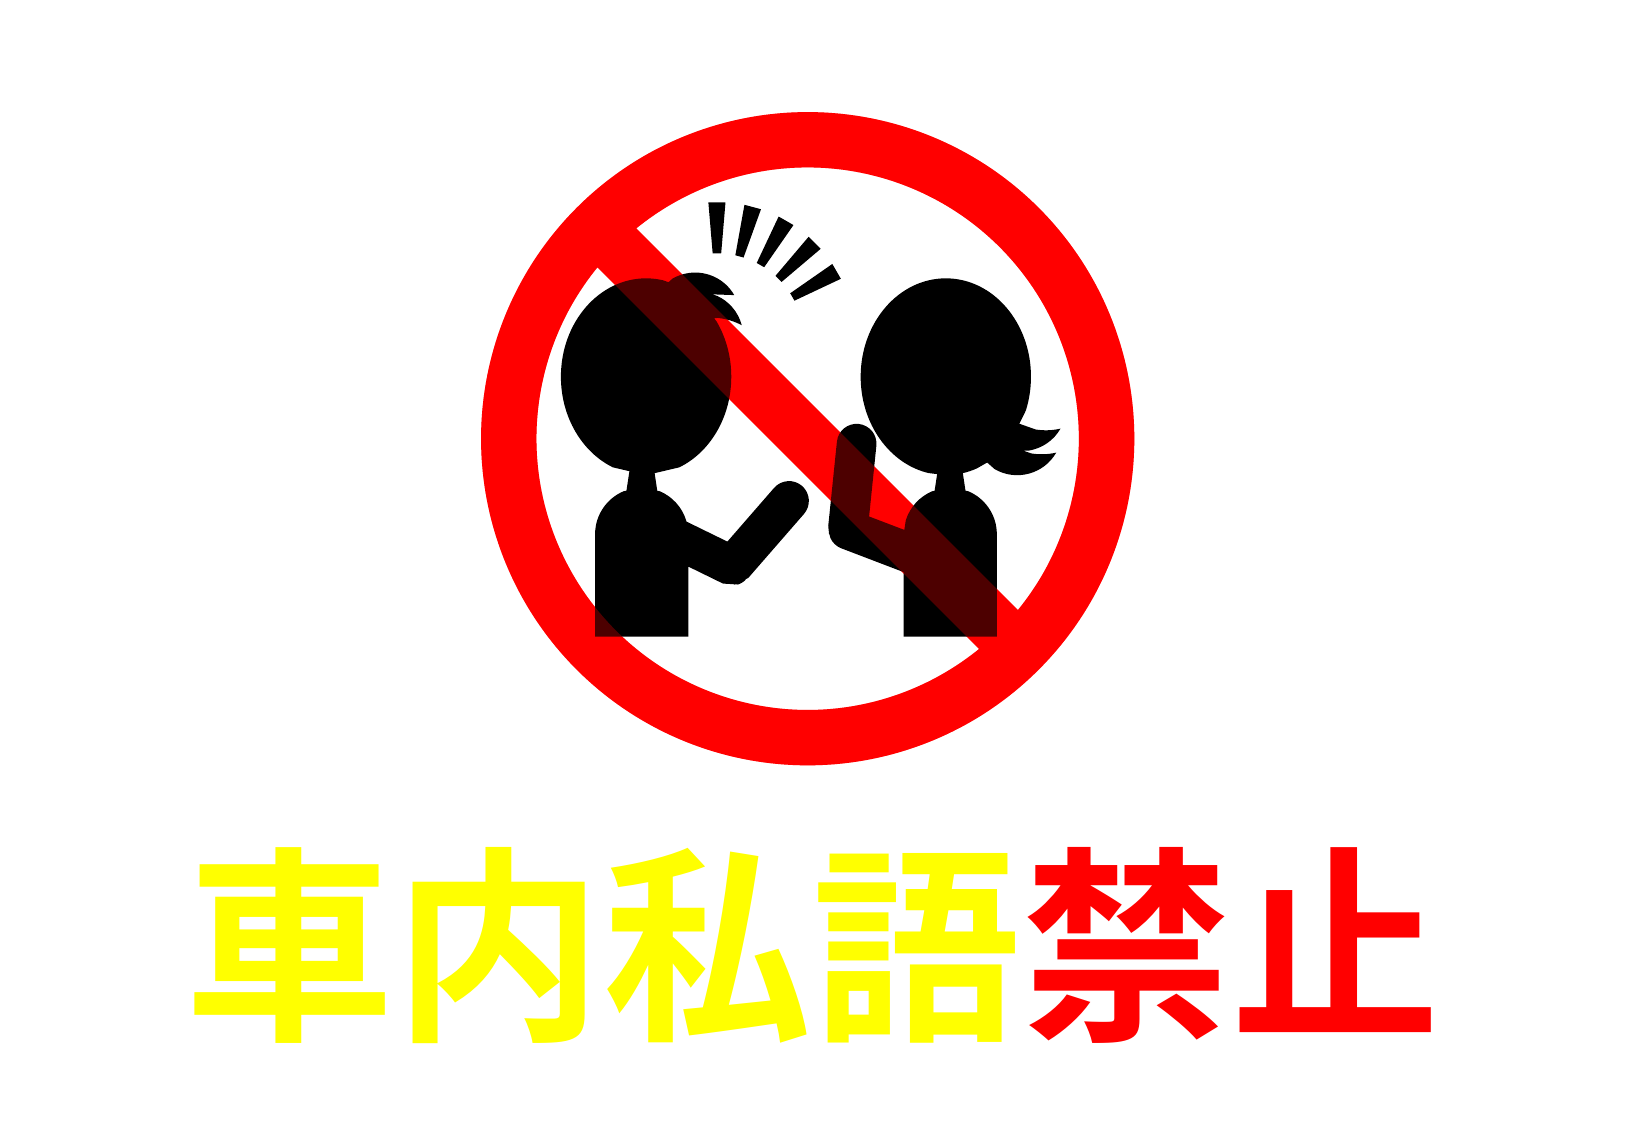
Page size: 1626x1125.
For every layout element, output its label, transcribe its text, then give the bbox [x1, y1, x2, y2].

text_box 車内私語禁止 [0, 808, 1625, 1074]
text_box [480, 111, 1135, 766]
